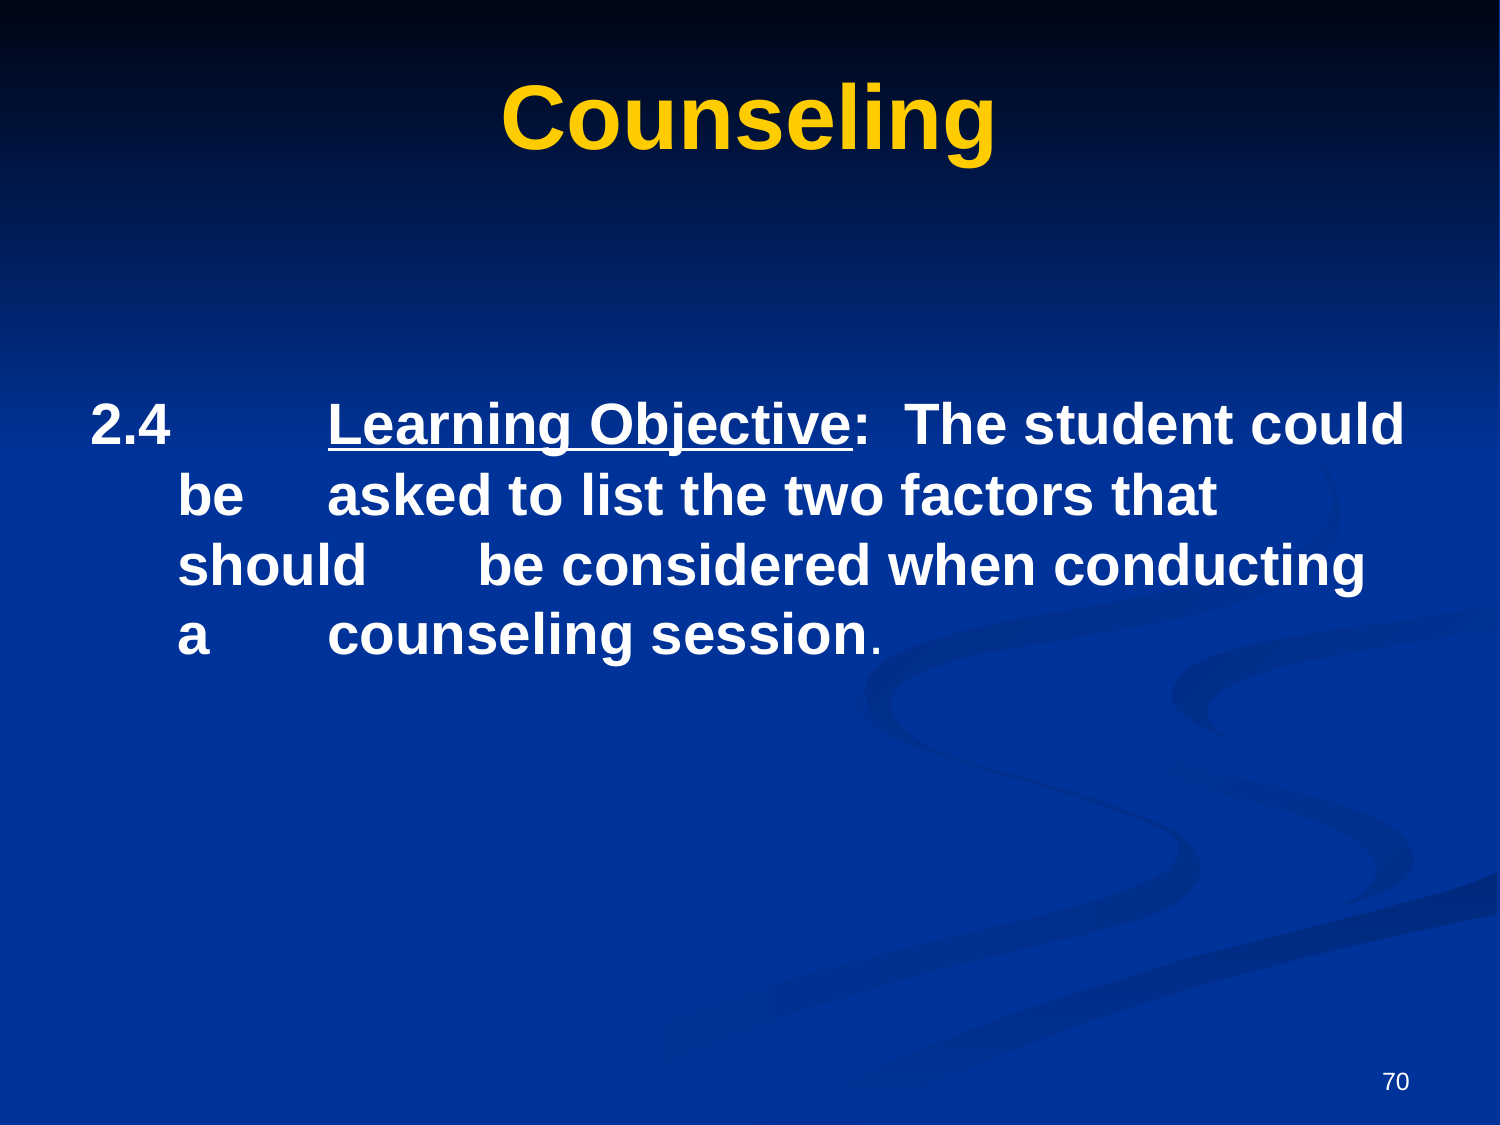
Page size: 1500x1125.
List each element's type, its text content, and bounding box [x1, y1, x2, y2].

list 2.4 Learning Objective: The student could be asked to list the two factors that should be considered when conducting a counseling session. [74, 287, 1426, 963]
title Counseling [74, 55, 1426, 170]
slide_number 70 [1074, 1024, 1426, 1104]
